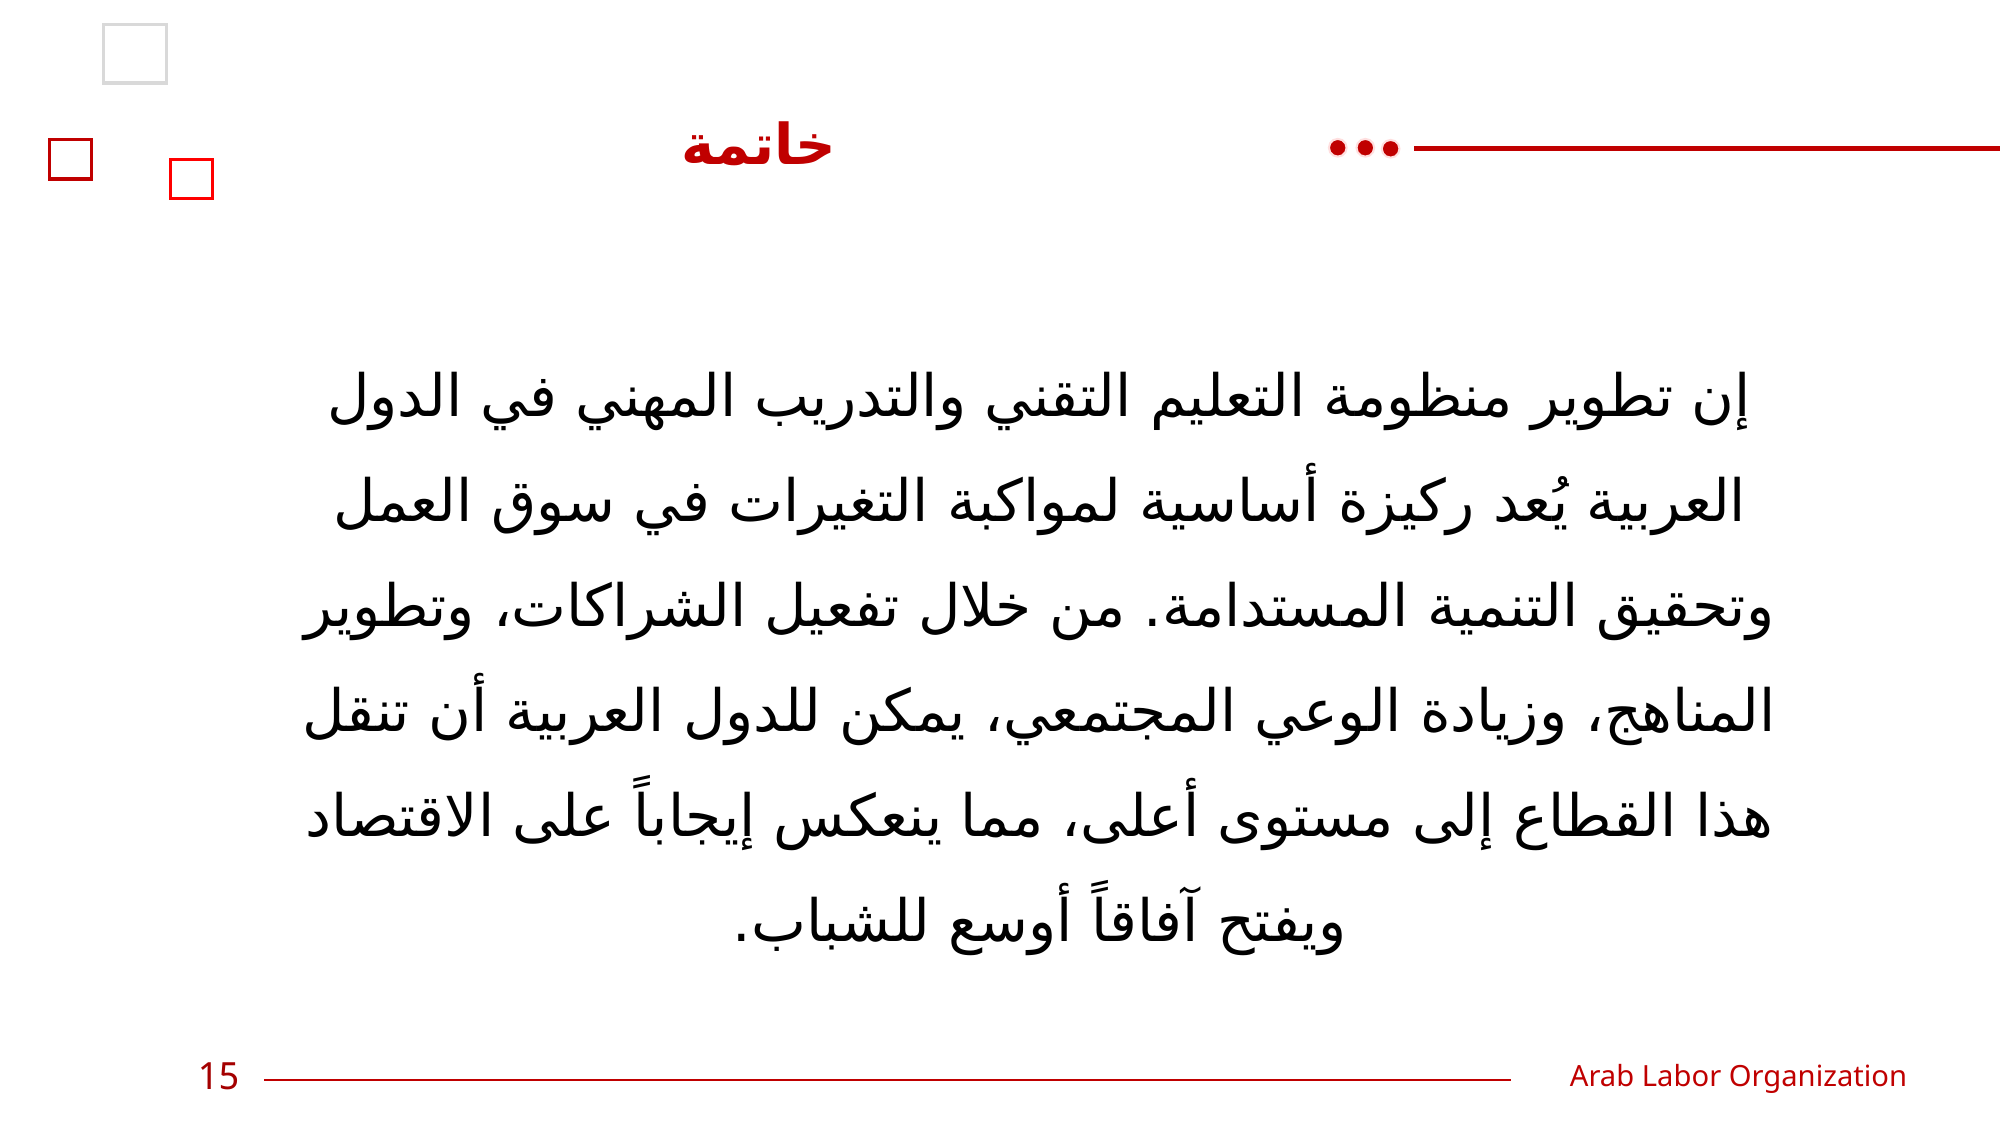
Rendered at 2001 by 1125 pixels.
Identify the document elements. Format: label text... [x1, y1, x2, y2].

text_box [1380, 138, 1401, 159]
text_box [48, 139, 92, 180]
text_box Arab Labor Organization [1425, 1049, 1923, 1100]
text_box [1355, 137, 1376, 158]
text_box [169, 158, 213, 200]
text_box 15 [143, 1044, 255, 1105]
text_box إن تطوير منظومة التعليم التقني والتدريب المهني في الدول العربية يُعد ركيزة أساسية لمواكبة التغيرات في سوق العمل وتحقيق التنمية المستدامة. من خلال تفعيل الشراكات، وتطوير المناهج، وزيادة الوعي المجتمعي، يمكن للدول العربية أن تنقل هذا القطاع إلى مستوى أعلى، مما ينعكس إيجاباً على الاقتصاد ويفتح آفاقاً أوسع للشباب. [275, 316, 1804, 961]
text_box [103, 23, 168, 84]
text_box [1327, 137, 1348, 158]
text_box خاتمة [219, 34, 1298, 184]
